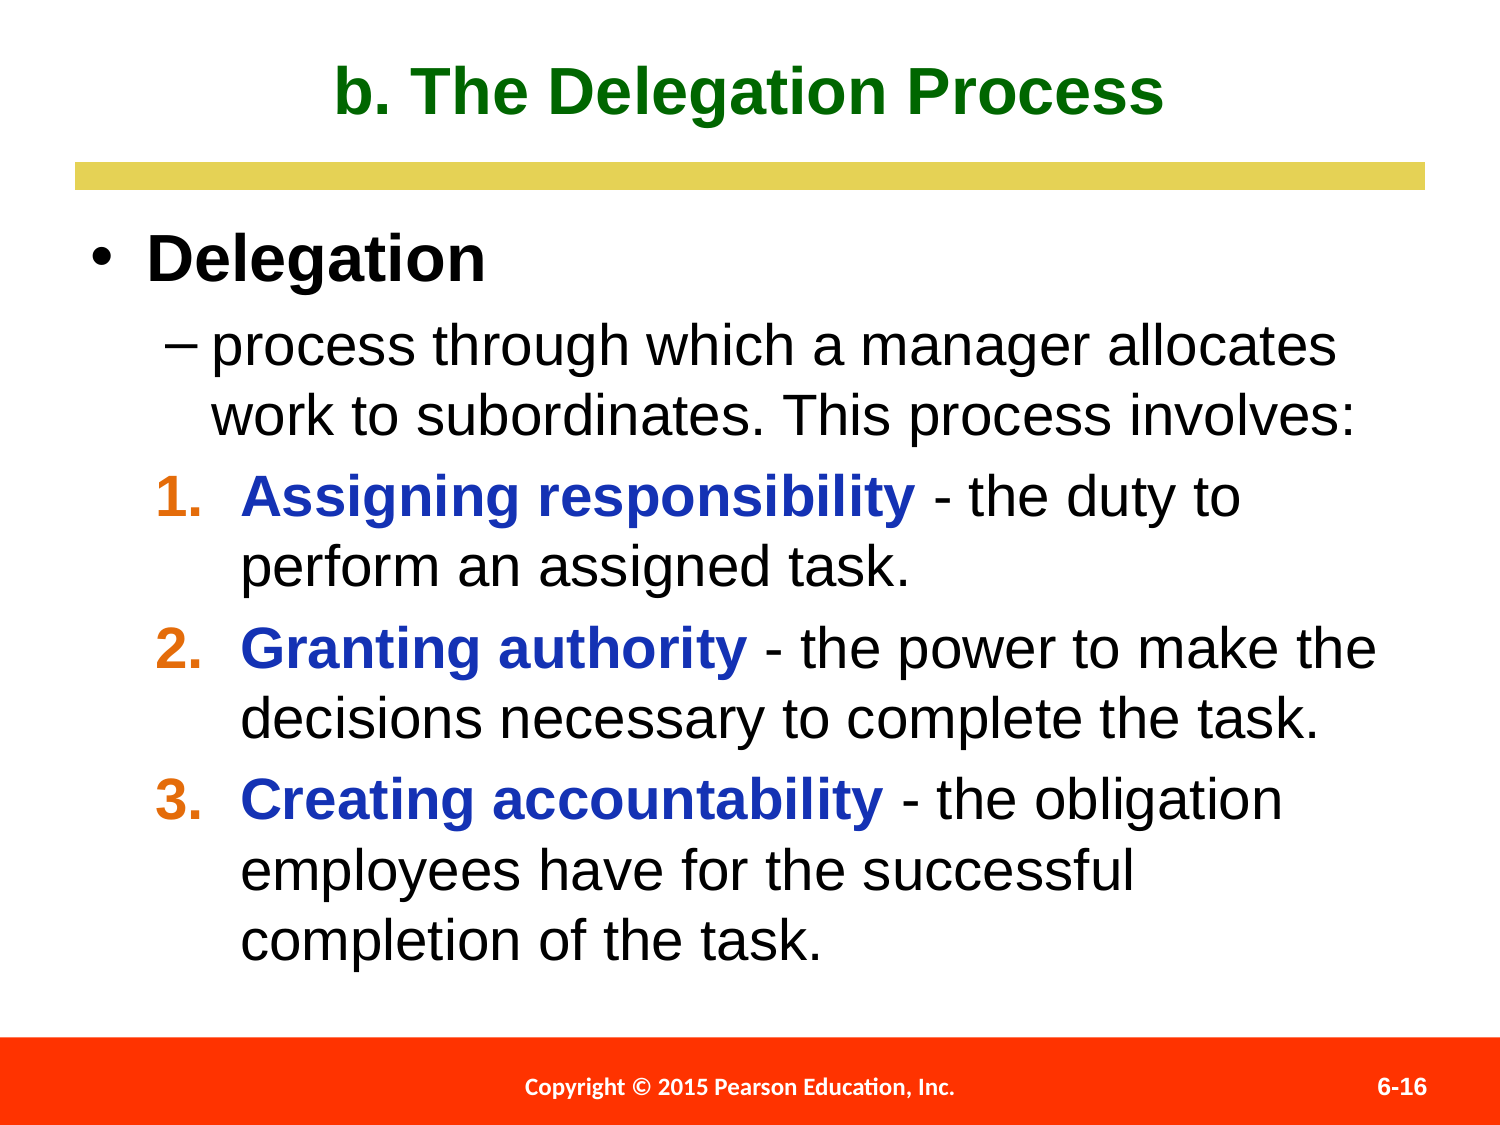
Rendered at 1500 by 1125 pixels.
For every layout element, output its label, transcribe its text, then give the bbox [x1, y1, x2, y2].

title b. The Delegation Process [74, 12, 1426, 163]
picture [75, 163, 1425, 190]
list Delegation process through which a manager allocates work to subordinates. This process involves: Assigning responsibility - the duty to perform an assigned task. Granting authority - the power to make the decisions necessary to complete the task. Creating accountability - the obligation employees have for the successful completion of the task. [74, 207, 1426, 1013]
